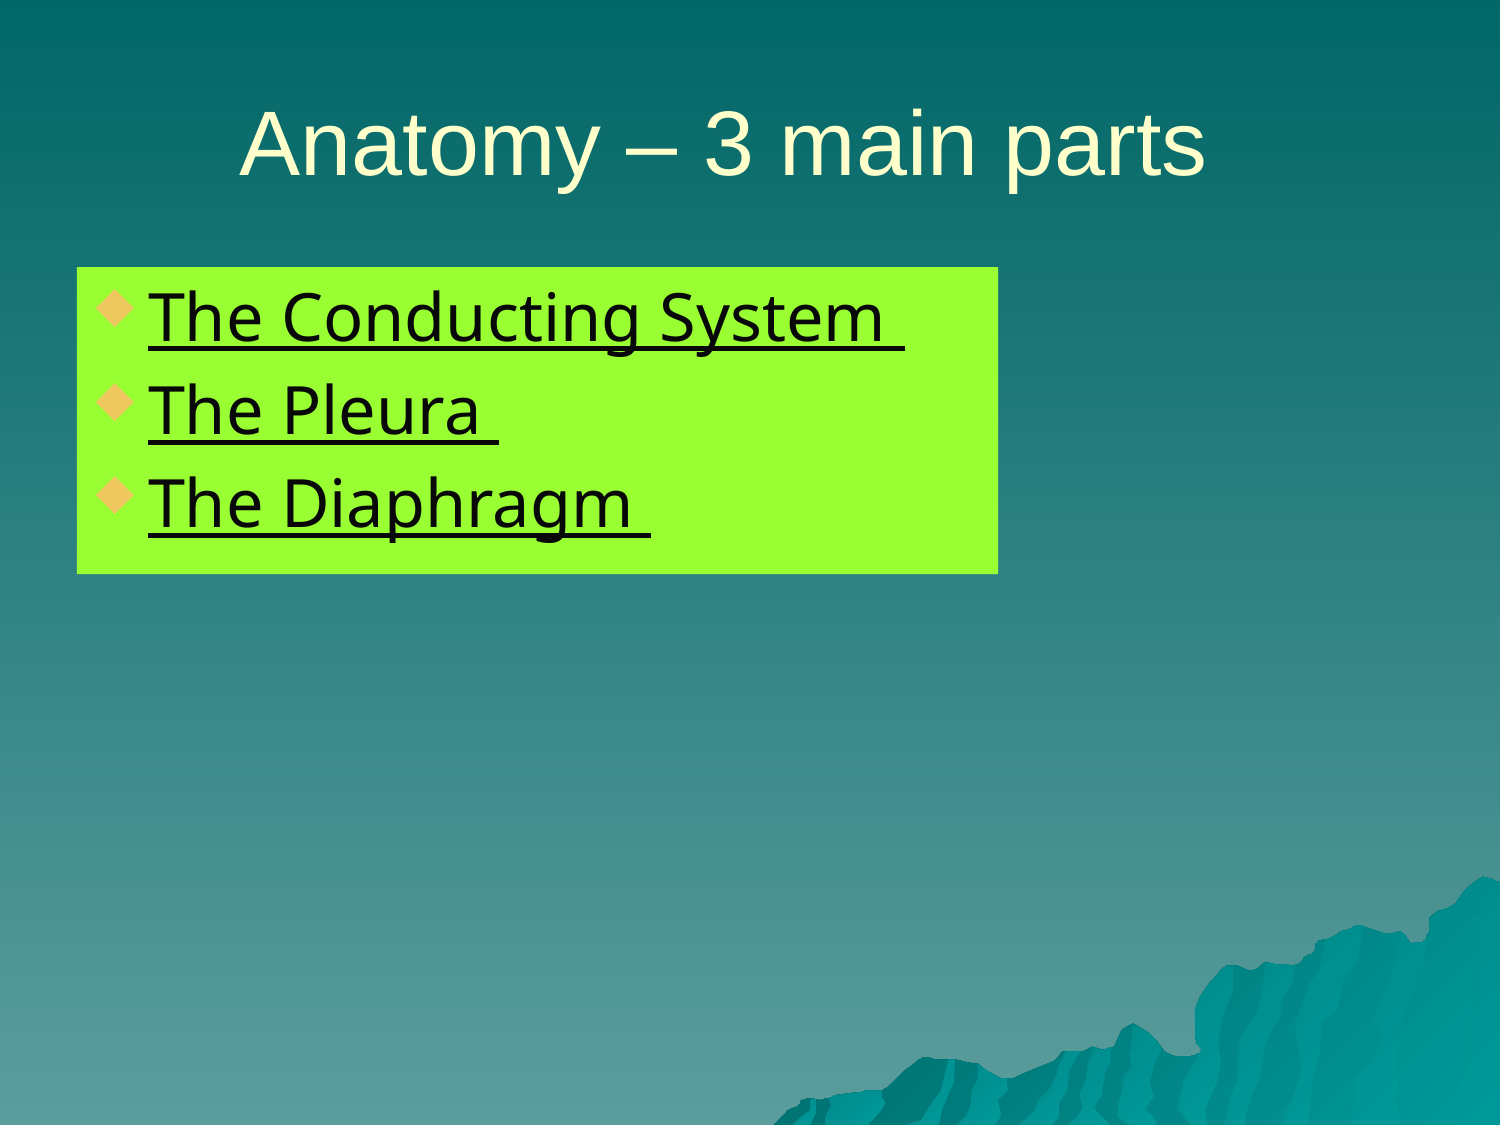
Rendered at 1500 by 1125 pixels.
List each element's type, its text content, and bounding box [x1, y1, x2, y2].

list The Conducting System The Pleura The Diaphragm [76, 266, 999, 575]
title Anatomy – 3 main parts [74, 45, 1426, 233]
